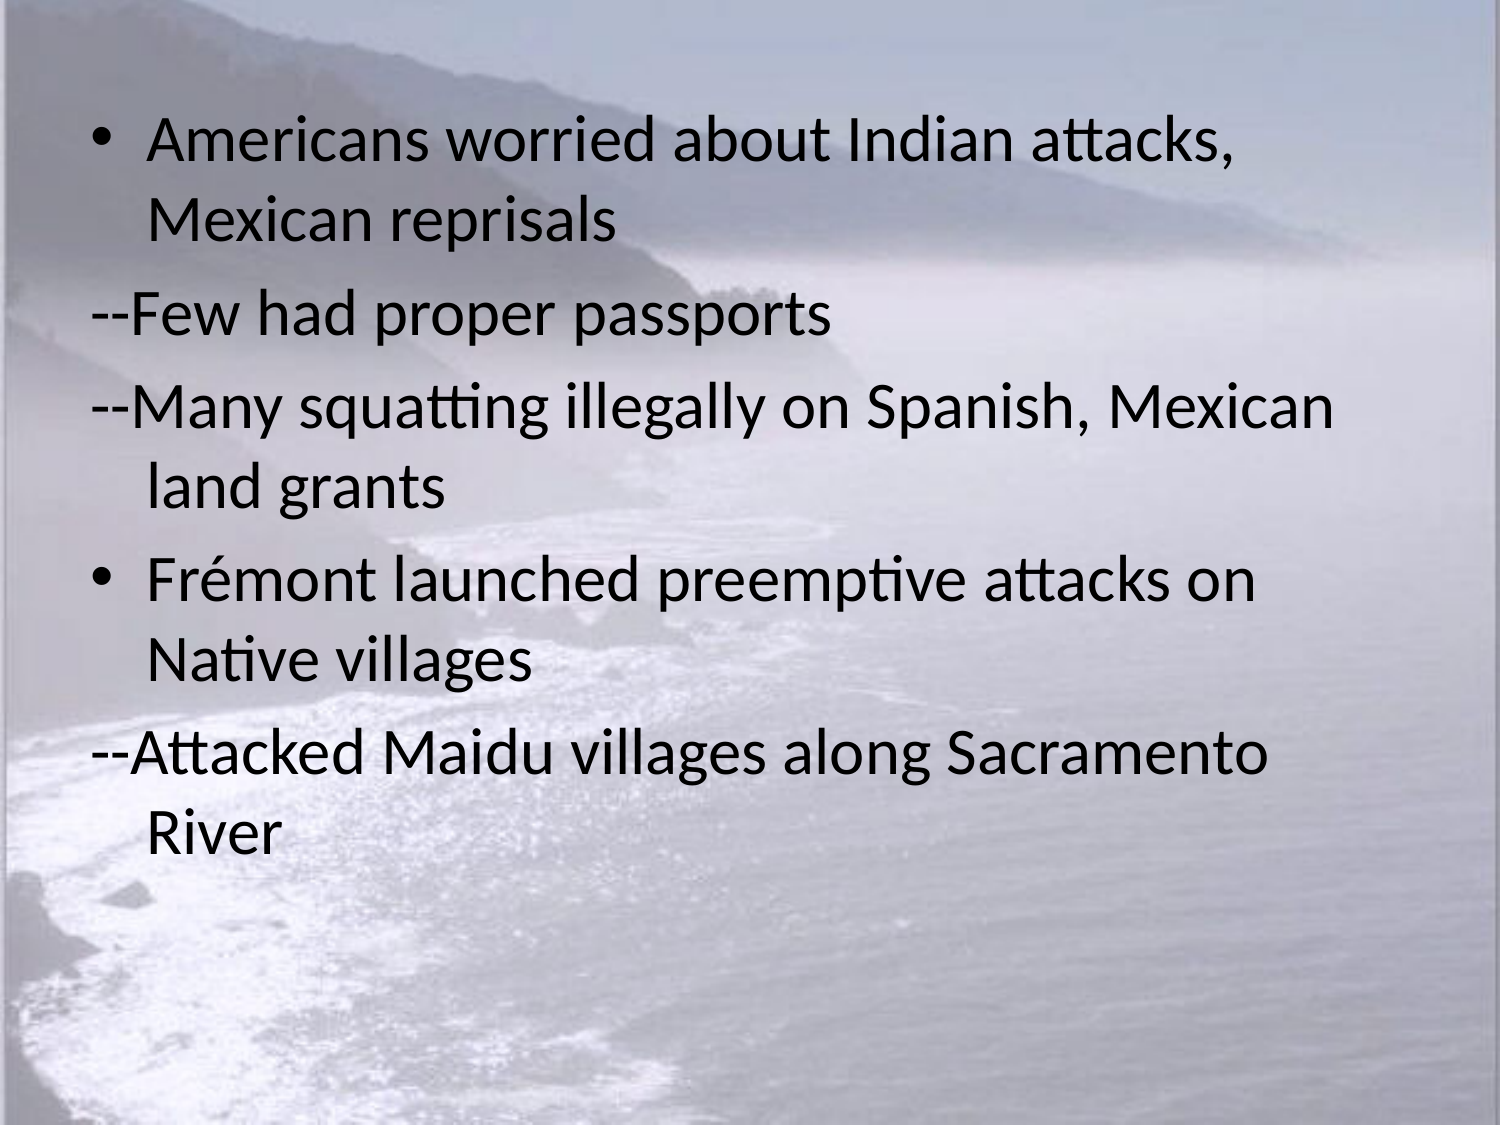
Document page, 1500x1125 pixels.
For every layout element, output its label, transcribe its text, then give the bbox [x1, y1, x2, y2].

picture [0, 0, 1500, 1125]
list Americans worried about Indian attacks, Mexican reprisals --Few had proper passports --Many squatting illegally on Spanish, Mexican land grants Frémont launched preemptive attacks on Native villages --Attacked Maidu villages along Sacramento River [75, 87, 1425, 1005]
